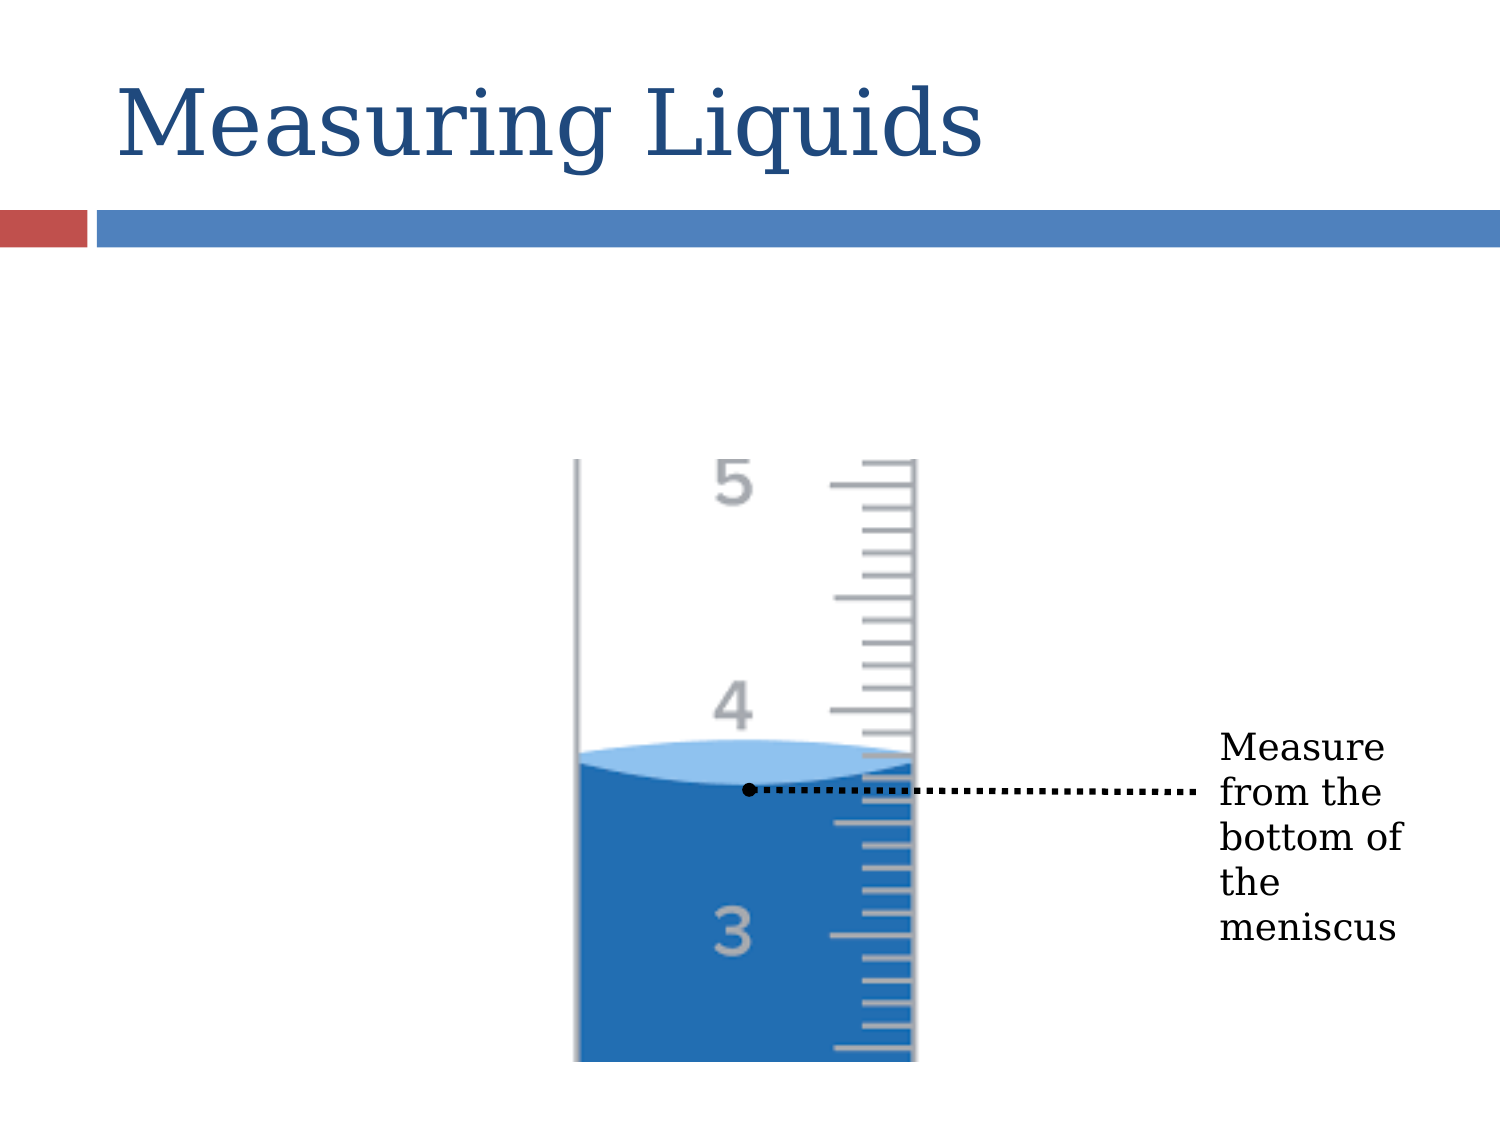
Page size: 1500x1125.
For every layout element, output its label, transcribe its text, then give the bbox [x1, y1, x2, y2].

title Measuring Liquids [100, 37, 1438, 200]
picture [442, 459, 1045, 1062]
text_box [742, 715, 1484, 867]
